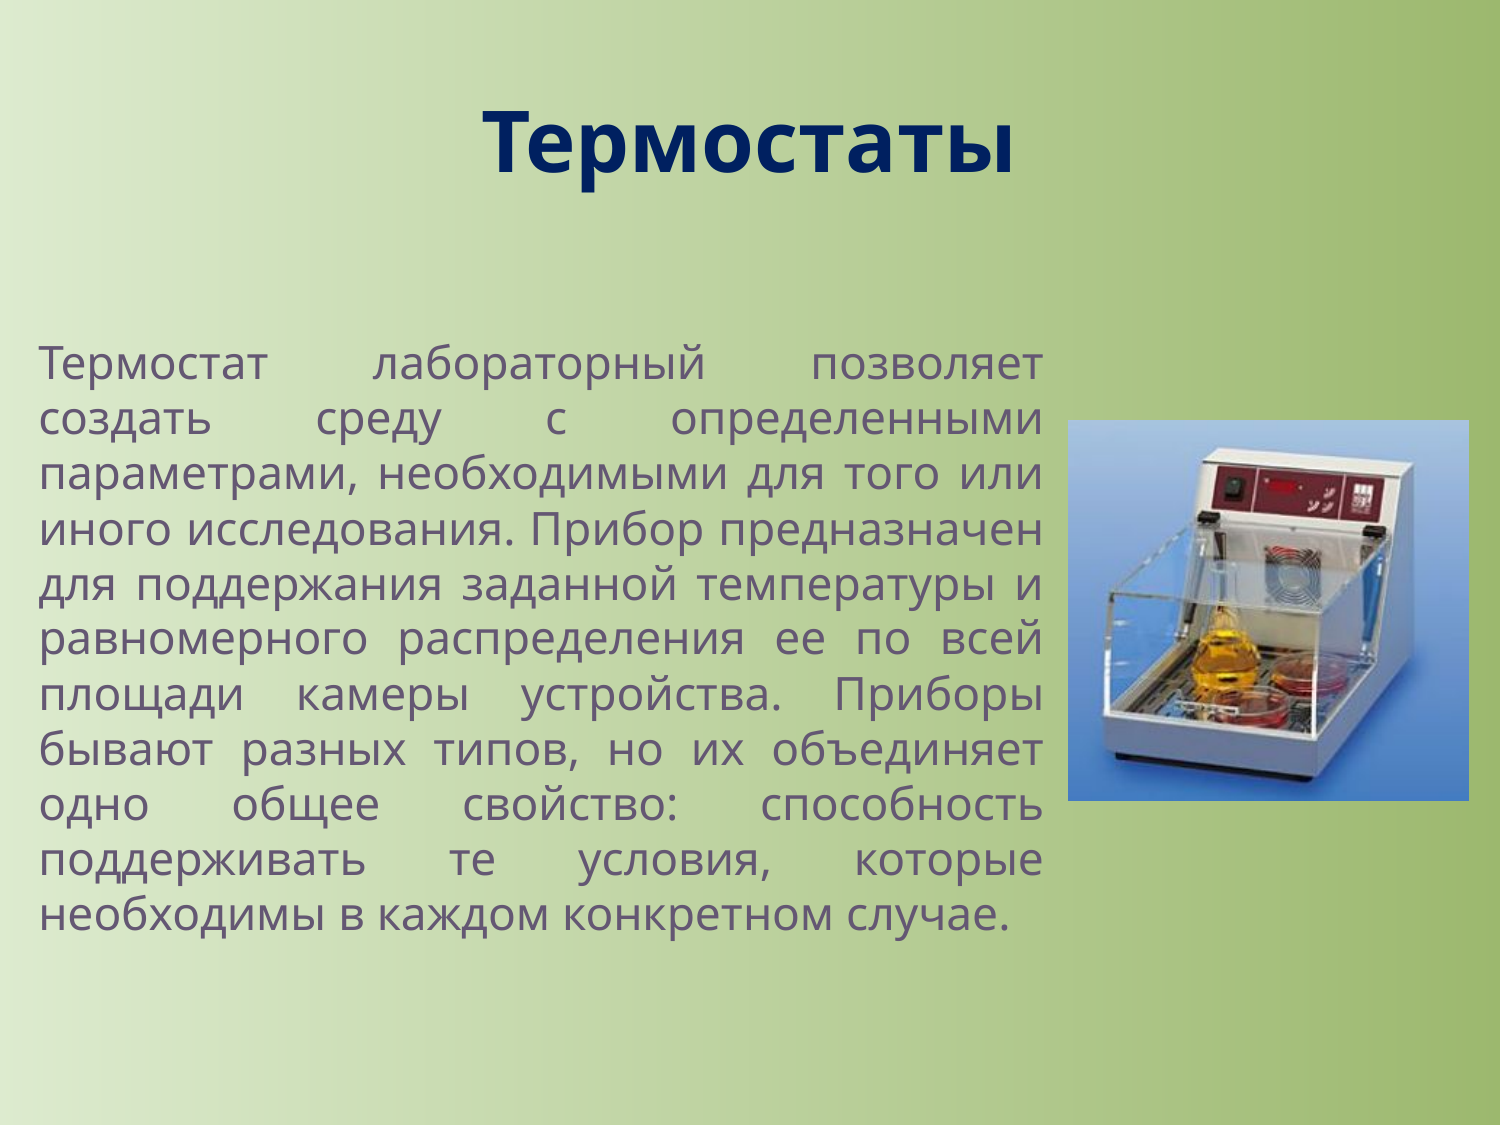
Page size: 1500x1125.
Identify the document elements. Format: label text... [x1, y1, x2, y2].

title Термостаты [75, 45, 1425, 233]
picture [1068, 420, 1469, 801]
list Термостат лабораторный позволяет создать среду с определенными параметрами, необходимыми для того или иного исследования. Прибор предназначен для поддержания заданной температуры и равномерного распределения ее по всей площади камеры устройства. Приборы бывают разных типов, но их объединяет одно общее свойство: способность поддерживать те условия, которые необходимы в каждом конкретном случае. [0, 326, 1059, 957]
